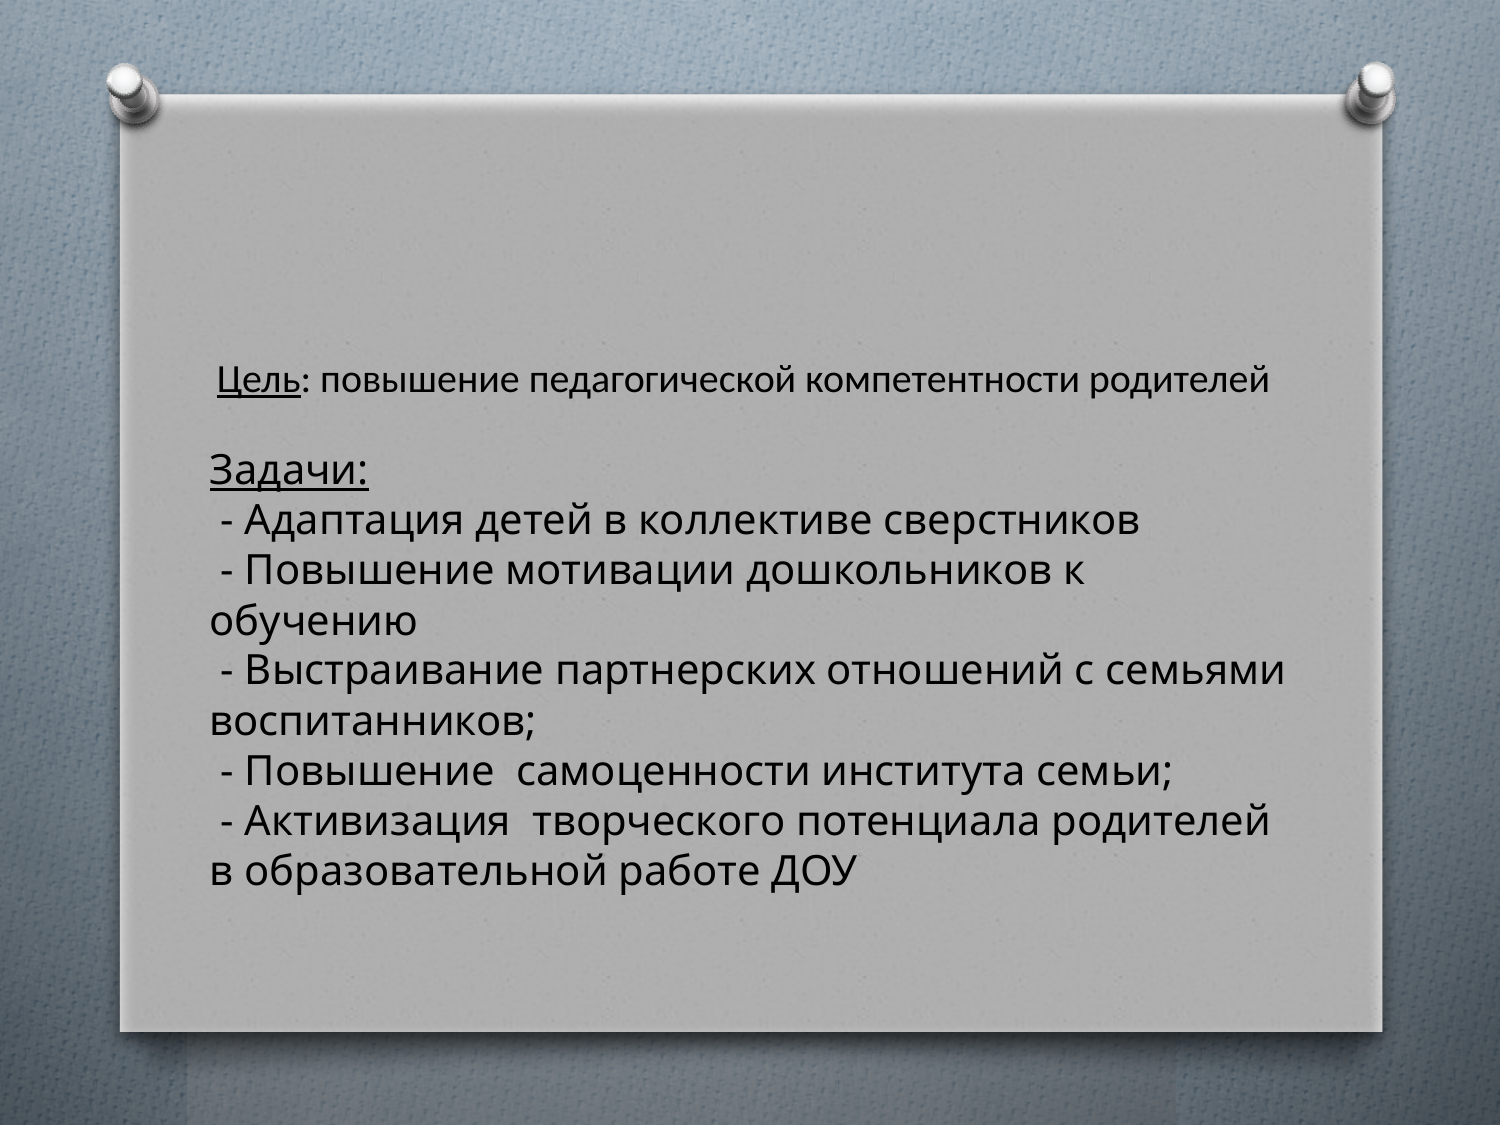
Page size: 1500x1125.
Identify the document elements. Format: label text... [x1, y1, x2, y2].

picture [75, 29, 198, 153]
list Задачи: - Адаптация детей в коллективе сверстников - Повышение мотивации дошкольников к обучению - Выстраивание партнерских отношений с семьями воспитанников; - Повышение самоценности института семьи; - Активизация творческого потенциала родителей в образовательной работе ДОУ [194, 385, 1306, 917]
title Цель: повышение педагогической компетентности родителей [171, 184, 1317, 408]
picture [1317, 35, 1439, 156]
